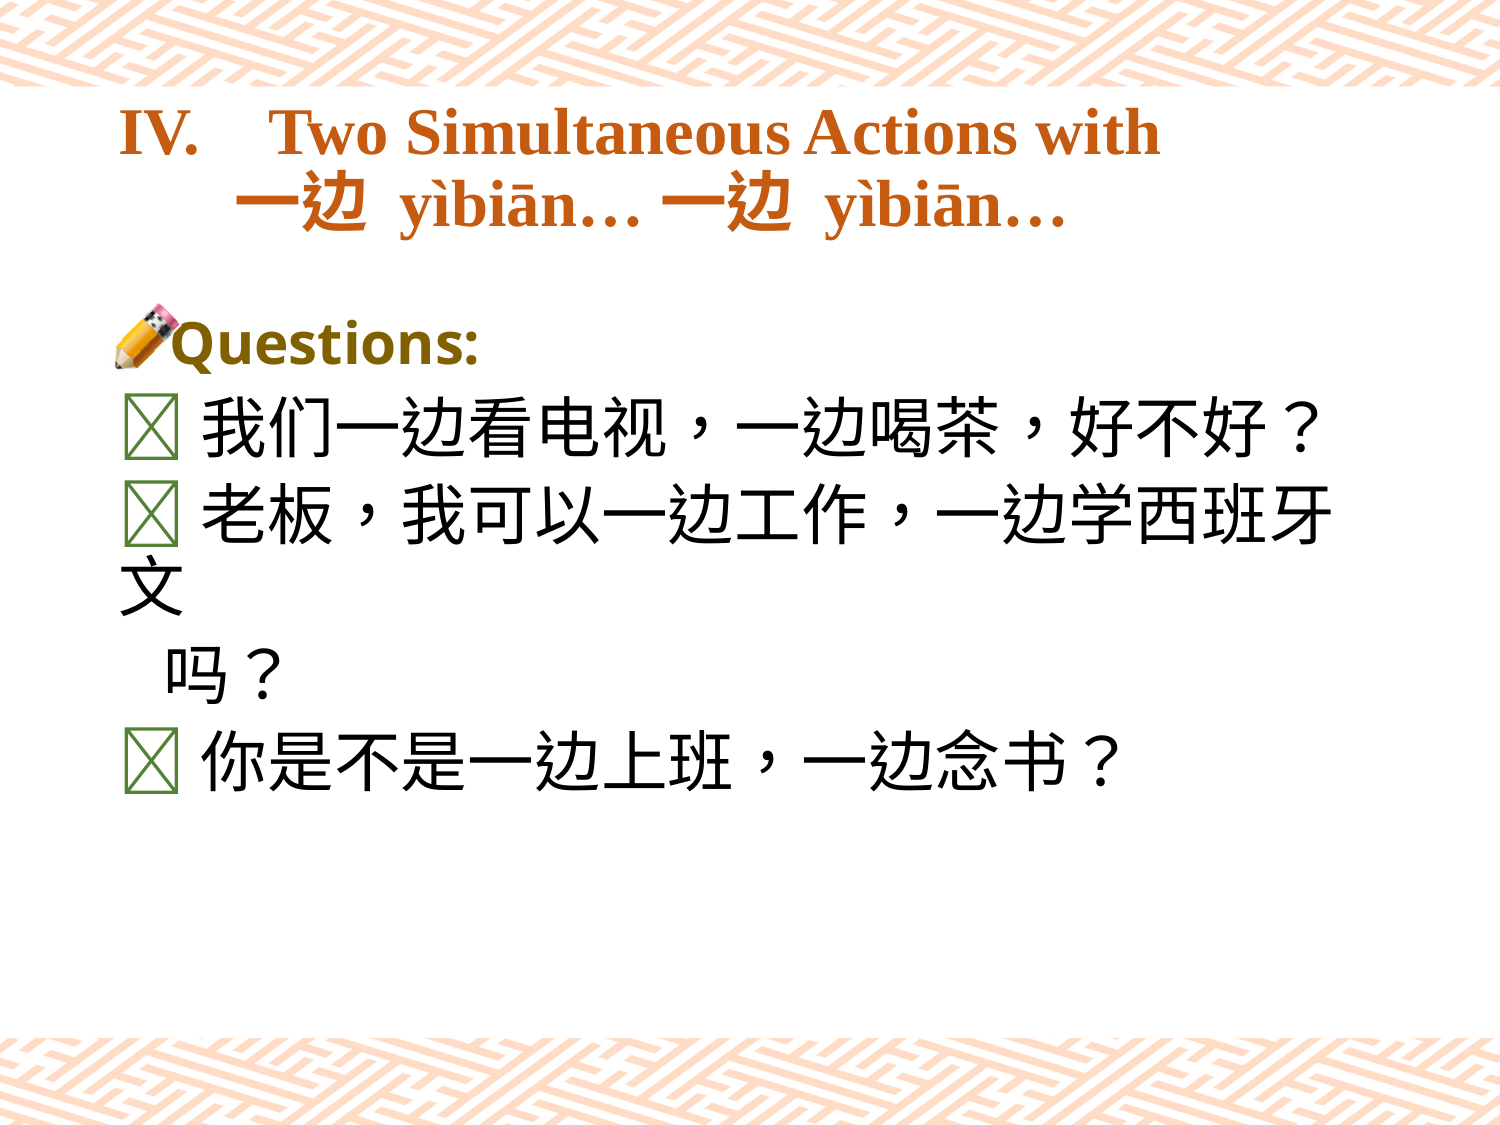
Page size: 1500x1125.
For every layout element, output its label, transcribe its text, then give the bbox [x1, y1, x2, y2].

list Questions: 我们一边看电视，一边喝茶，好不好？ 老板，我可以一边工作，一边学西班牙文 吗？ 你是不是一边上班，一边念书？ [103, 299, 1397, 1014]
picture [0, 0, 1500, 1125]
title IV. Two Simultaneous Actions with 一边 yìbiān…一边 yìbiān… [103, 59, 1397, 278]
